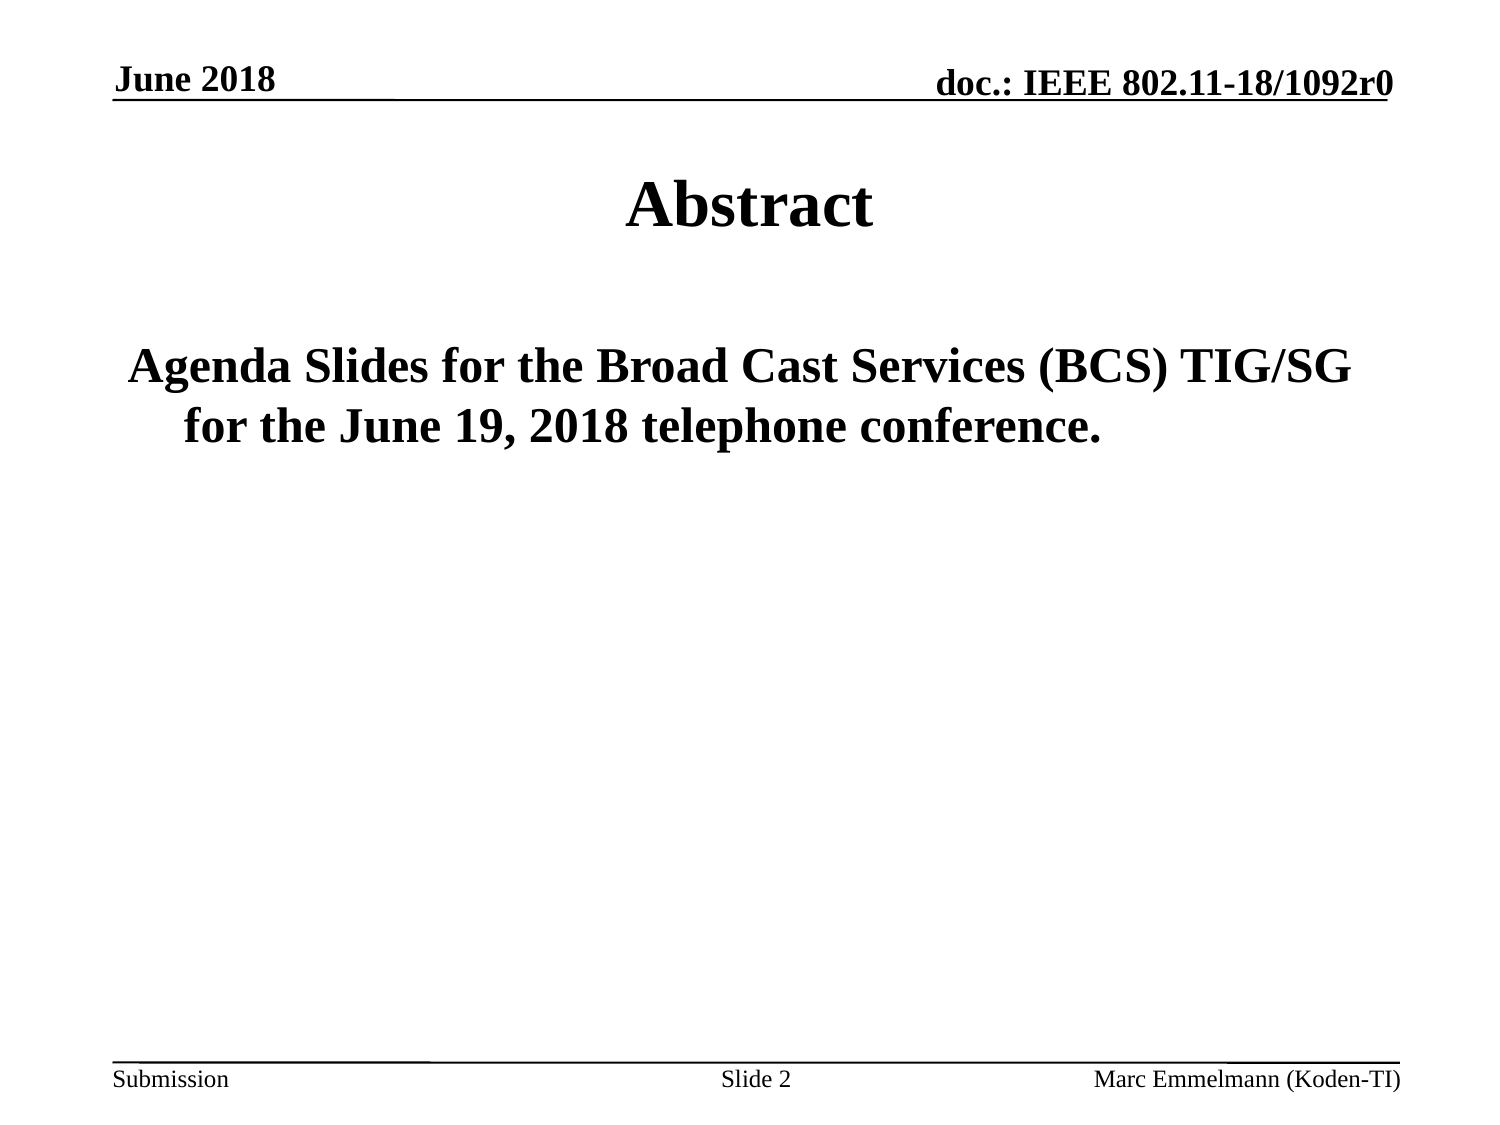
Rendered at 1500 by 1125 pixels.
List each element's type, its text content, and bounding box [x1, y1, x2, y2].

list Agenda Slides for the Broad Cast Services (BCS) TIG/SG for the June 19, 2018 telephone conference. [112, 324, 1388, 1001]
slide_number Slide 2 [712, 1061, 800, 1123]
footer Marc Emmelmann (Koden-TI) [902, 1061, 1402, 1093]
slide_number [114, 54, 540, 100]
title Abstract [112, 112, 1388, 288]
